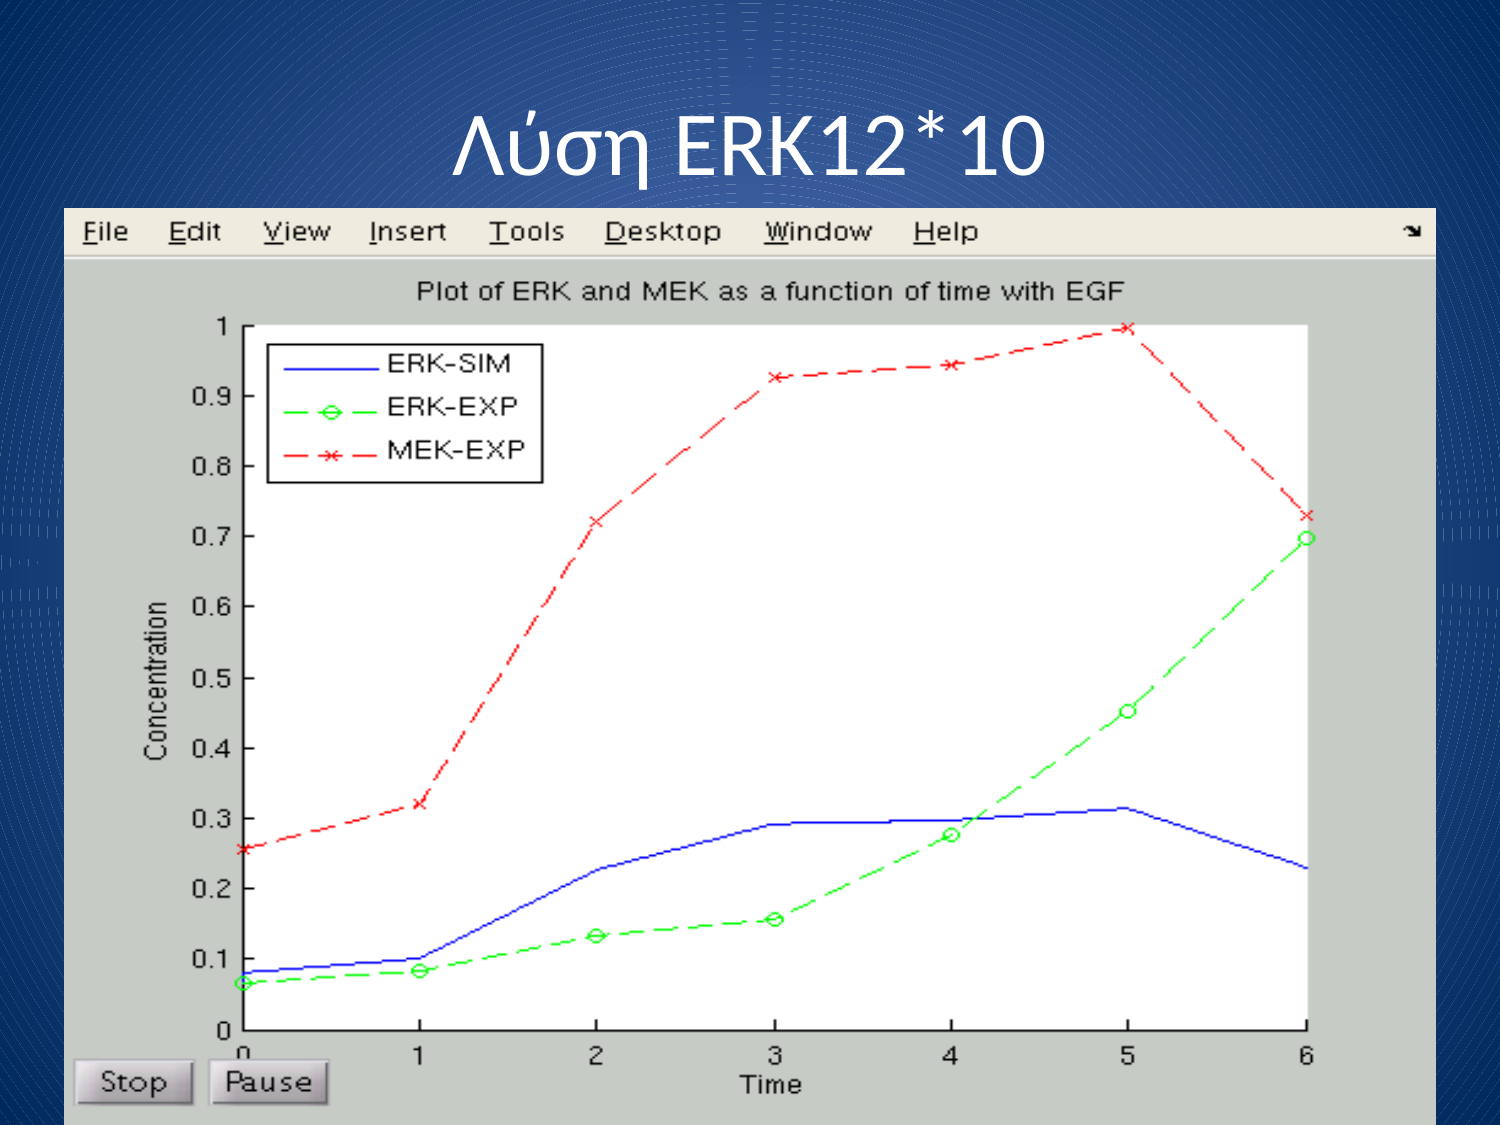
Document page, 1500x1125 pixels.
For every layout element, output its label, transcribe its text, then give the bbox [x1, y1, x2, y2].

title Λύση ERK12*10 [75, 45, 1425, 206]
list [64, 207, 1436, 1125]
